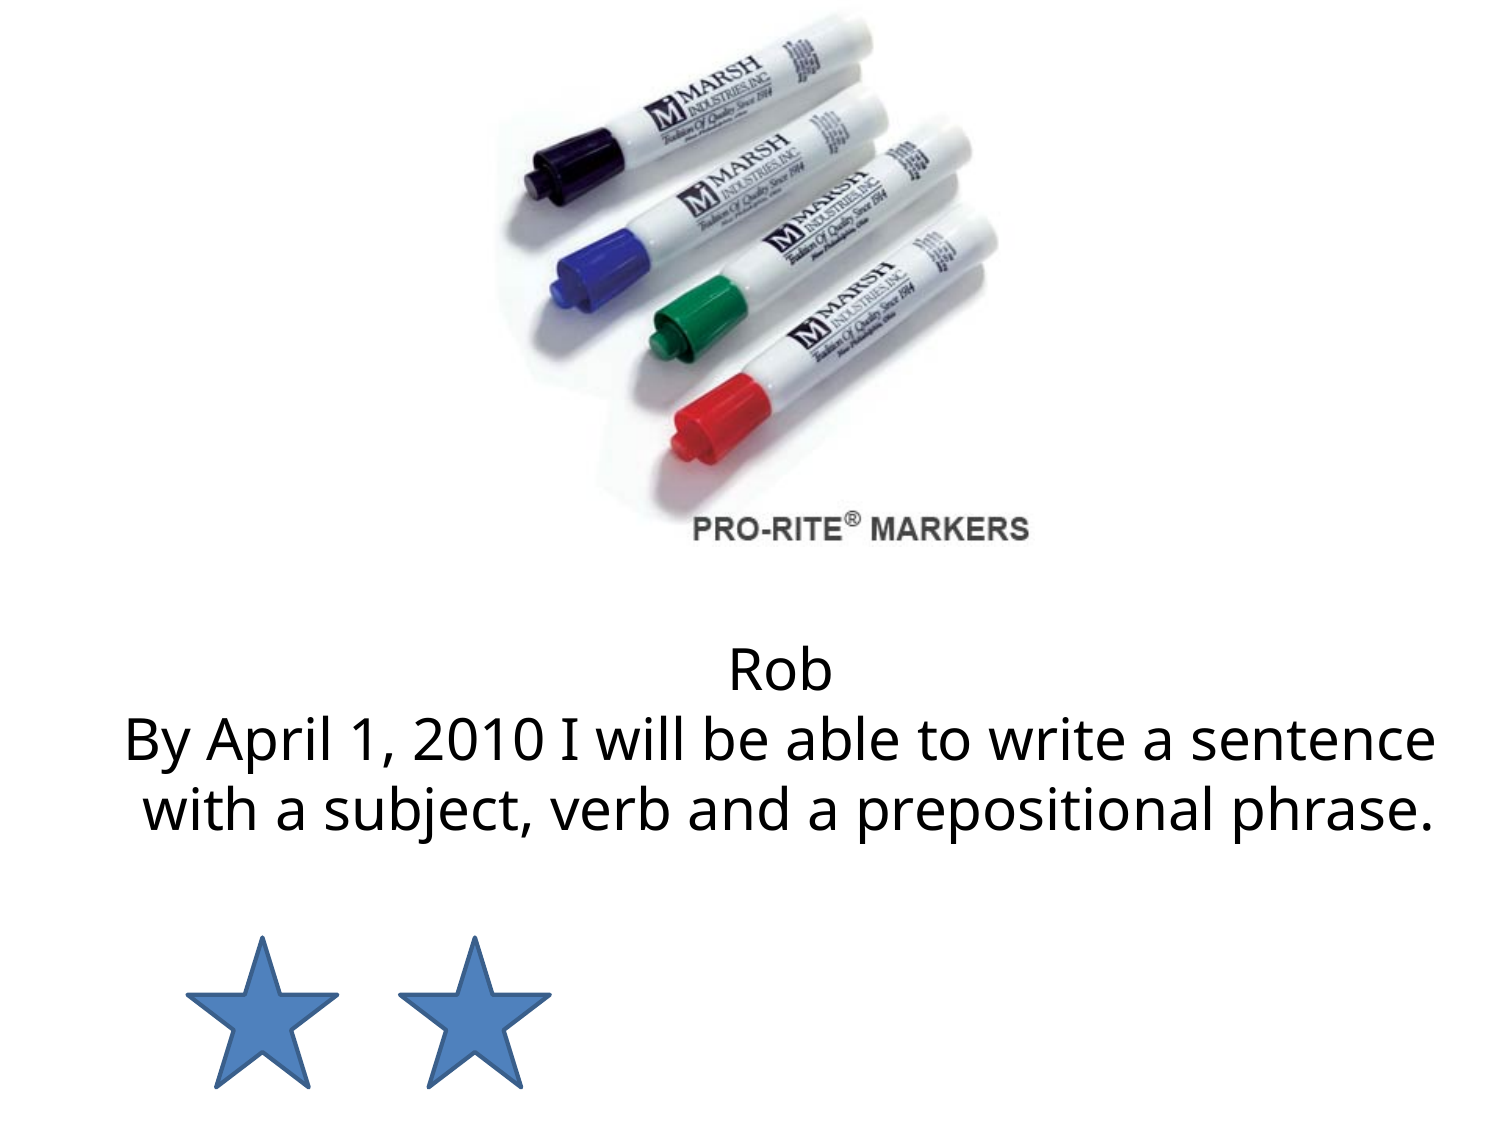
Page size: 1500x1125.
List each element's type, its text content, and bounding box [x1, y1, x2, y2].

picture [487, 0, 1035, 547]
text_box [397, 935, 552, 1090]
text_box Rob By April 1, 2010 I will be able to write a sentence with a subject, verb and a prepositional phrase. [109, 624, 1453, 900]
text_box [185, 935, 340, 1090]
